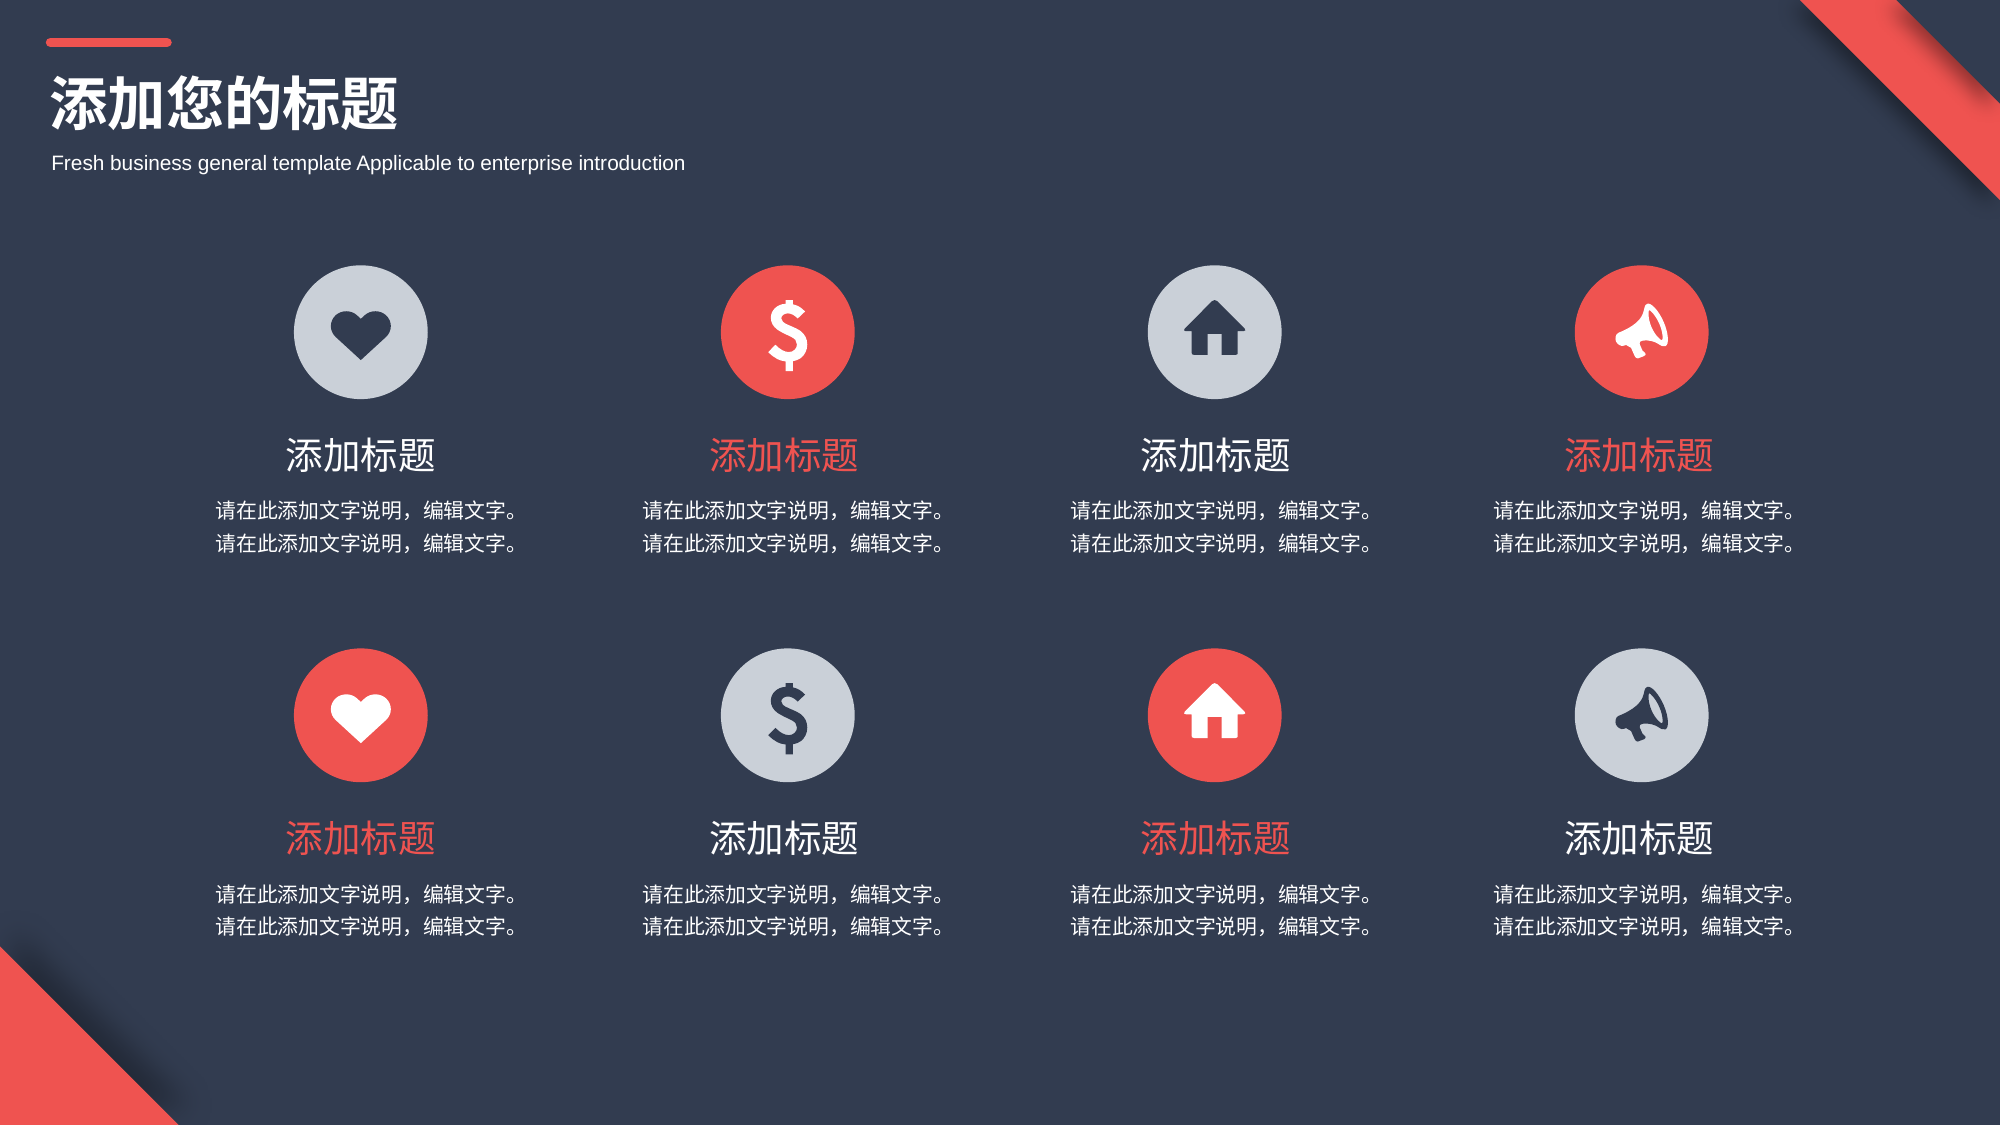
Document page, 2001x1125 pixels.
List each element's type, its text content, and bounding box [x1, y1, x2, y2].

text_box [0, 944, 181, 1125]
text_box [293, 265, 428, 400]
text_box [330, 311, 391, 361]
text_box [293, 648, 428, 783]
text_box 请在此添加文字说明，编辑文字。请在此添加文字说明，编辑文字。 [1475, 866, 1803, 946]
text_box [720, 265, 855, 400]
text_box 请在此添加文字说明，编辑文字。请在此添加文字说明，编辑文字。 [196, 483, 525, 563]
text_box [1184, 300, 1246, 355]
text_box [720, 648, 855, 783]
text_box 添加标题 [209, 814, 512, 866]
text_box [330, 694, 391, 744]
text_box 请在此添加文字说明，编辑文字。请在此添加文字说明，编辑文字。 [623, 483, 952, 563]
text_box 添加标题 [633, 431, 936, 483]
text_box [1184, 683, 1246, 739]
text_box [1615, 303, 1668, 359]
text_box [768, 300, 808, 372]
text_box 请在此添加文字说明，编辑文字。请在此添加文字说明，编辑文字。 [1475, 483, 1803, 563]
text_box 添加标题 [1488, 431, 1791, 483]
text_box [1894, 0, 2000, 106]
text_box 请在此添加文字说明，编辑文字。请在此添加文字说明，编辑文字。 [1051, 483, 1380, 563]
text_box [1147, 265, 1282, 400]
text_box 添加标题 [1064, 431, 1367, 483]
text_box 添加您的标题 [34, 59, 414, 145]
text_box [1574, 648, 1709, 783]
text_box 添加标题 [1064, 814, 1367, 866]
text_box Fresh business general template Applicable to enterprise introduction [36, 142, 701, 182]
text_box [1798, 0, 2000, 202]
text_box [1615, 686, 1668, 742]
text_box 请在此添加文字说明，编辑文字。请在此添加文字说明，编辑文字。 [1051, 866, 1380, 946]
text_box 添加标题 [633, 814, 936, 866]
text_box [768, 683, 808, 755]
text_box 添加标题 [209, 431, 512, 483]
text_box [1574, 265, 1709, 400]
text_box 添加标题 [1488, 814, 1791, 866]
text_box 请在此添加文字说明，编辑文字。请在此添加文字说明，编辑文字。 [196, 866, 525, 946]
text_box [1147, 648, 1282, 783]
text_box 请在此添加文字说明，编辑文字。请在此添加文字说明，编辑文字。 [623, 866, 952, 946]
